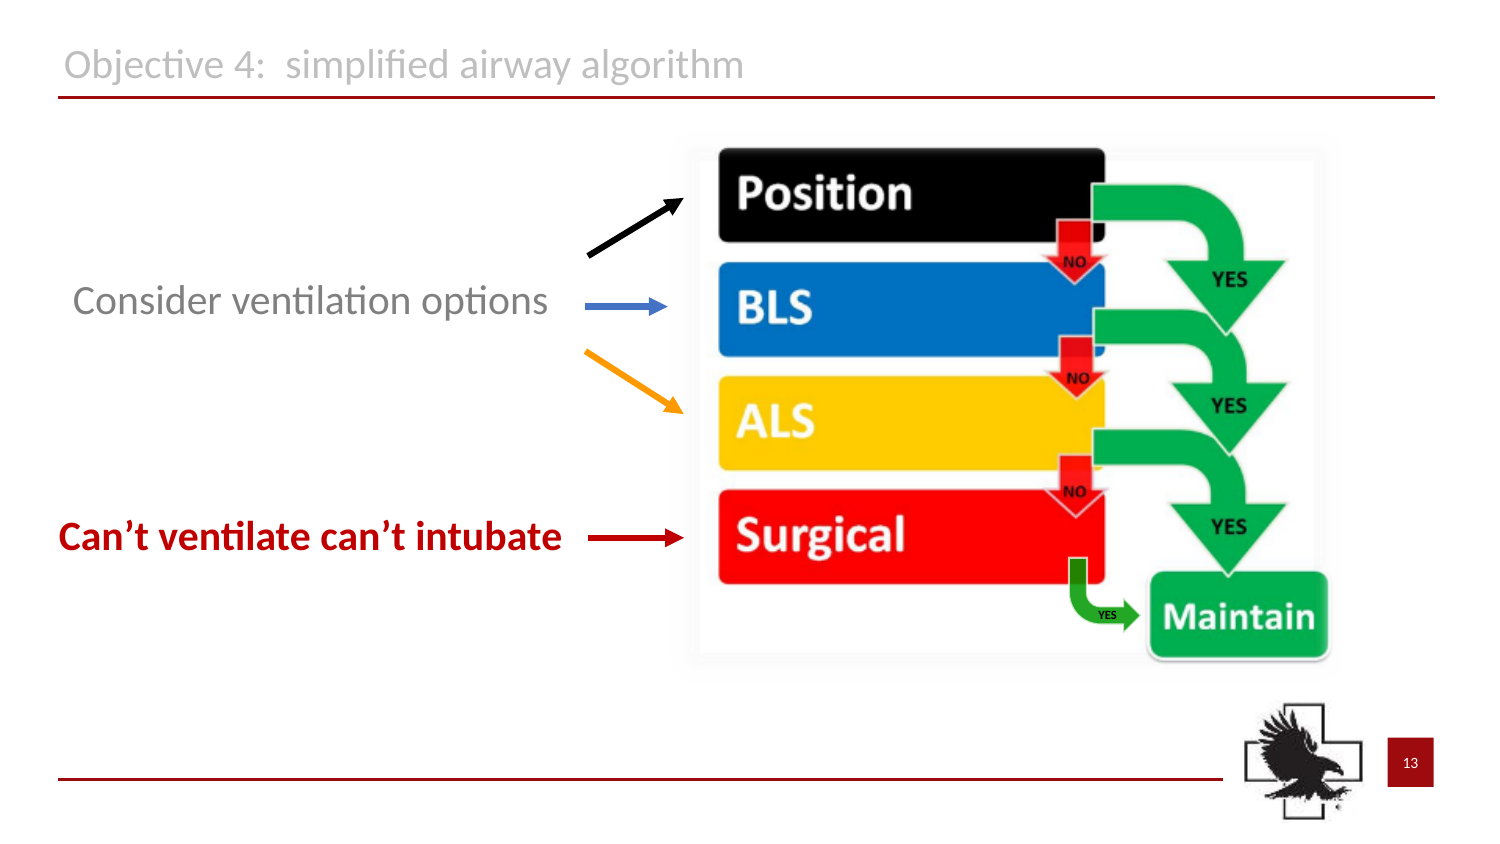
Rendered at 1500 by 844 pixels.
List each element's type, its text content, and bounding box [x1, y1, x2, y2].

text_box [585, 351, 684, 415]
slide_number 13 [1387, 737, 1434, 787]
text_box Objective 4: simplified airway algorithm [49, 29, 958, 95]
text_box Can’t ventilate can’t intubate [36, 501, 586, 566]
picture [667, 128, 1347, 686]
picture [1243, 700, 1366, 823]
text_box Consider ventilation options [53, 265, 568, 331]
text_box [587, 197, 684, 257]
